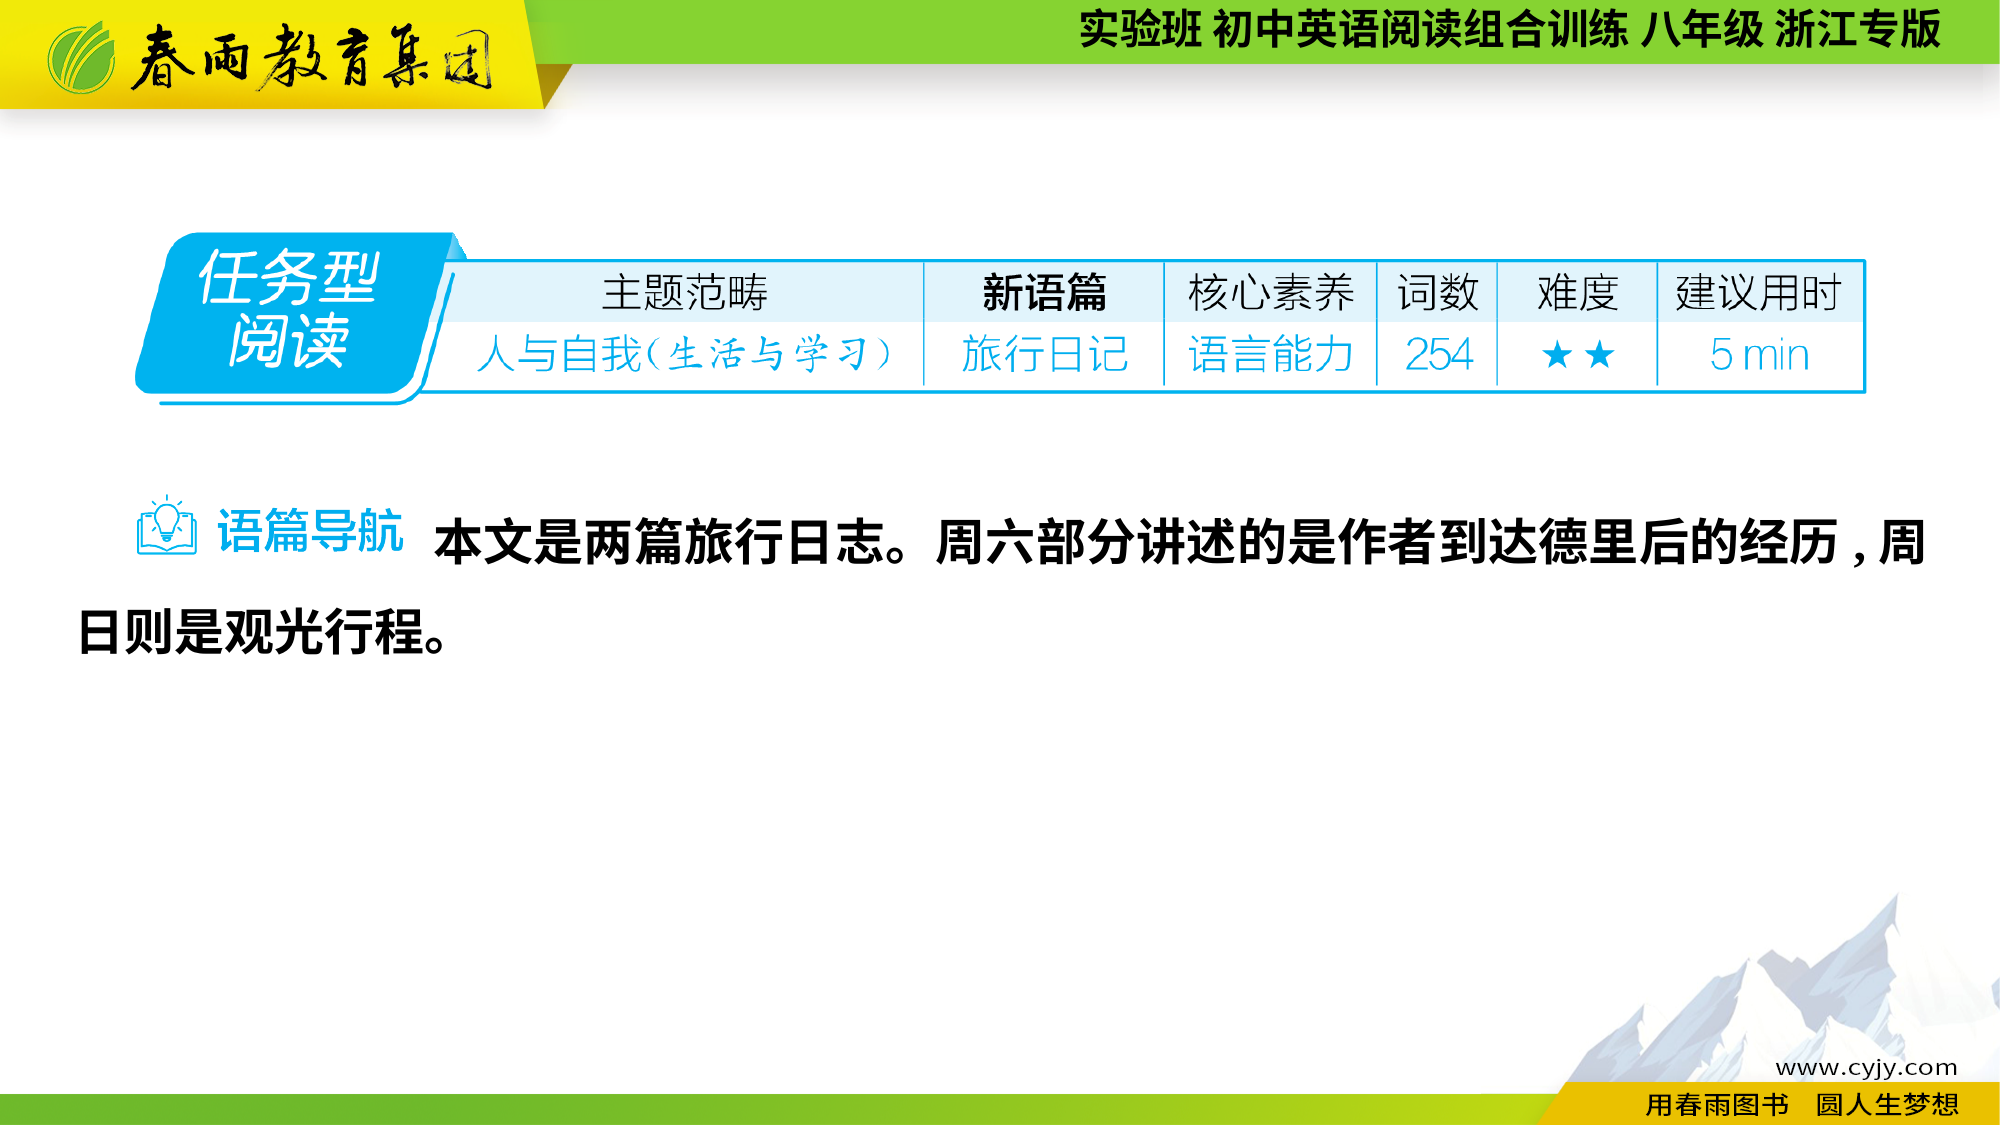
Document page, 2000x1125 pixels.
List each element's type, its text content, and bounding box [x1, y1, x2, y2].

picture [0, 0, 2000, 1125]
list 本文是两篇旅行日志。周六部分讲述的是作者到达德里后的经历,周日则是观光行程。 [59, 472, 1944, 670]
